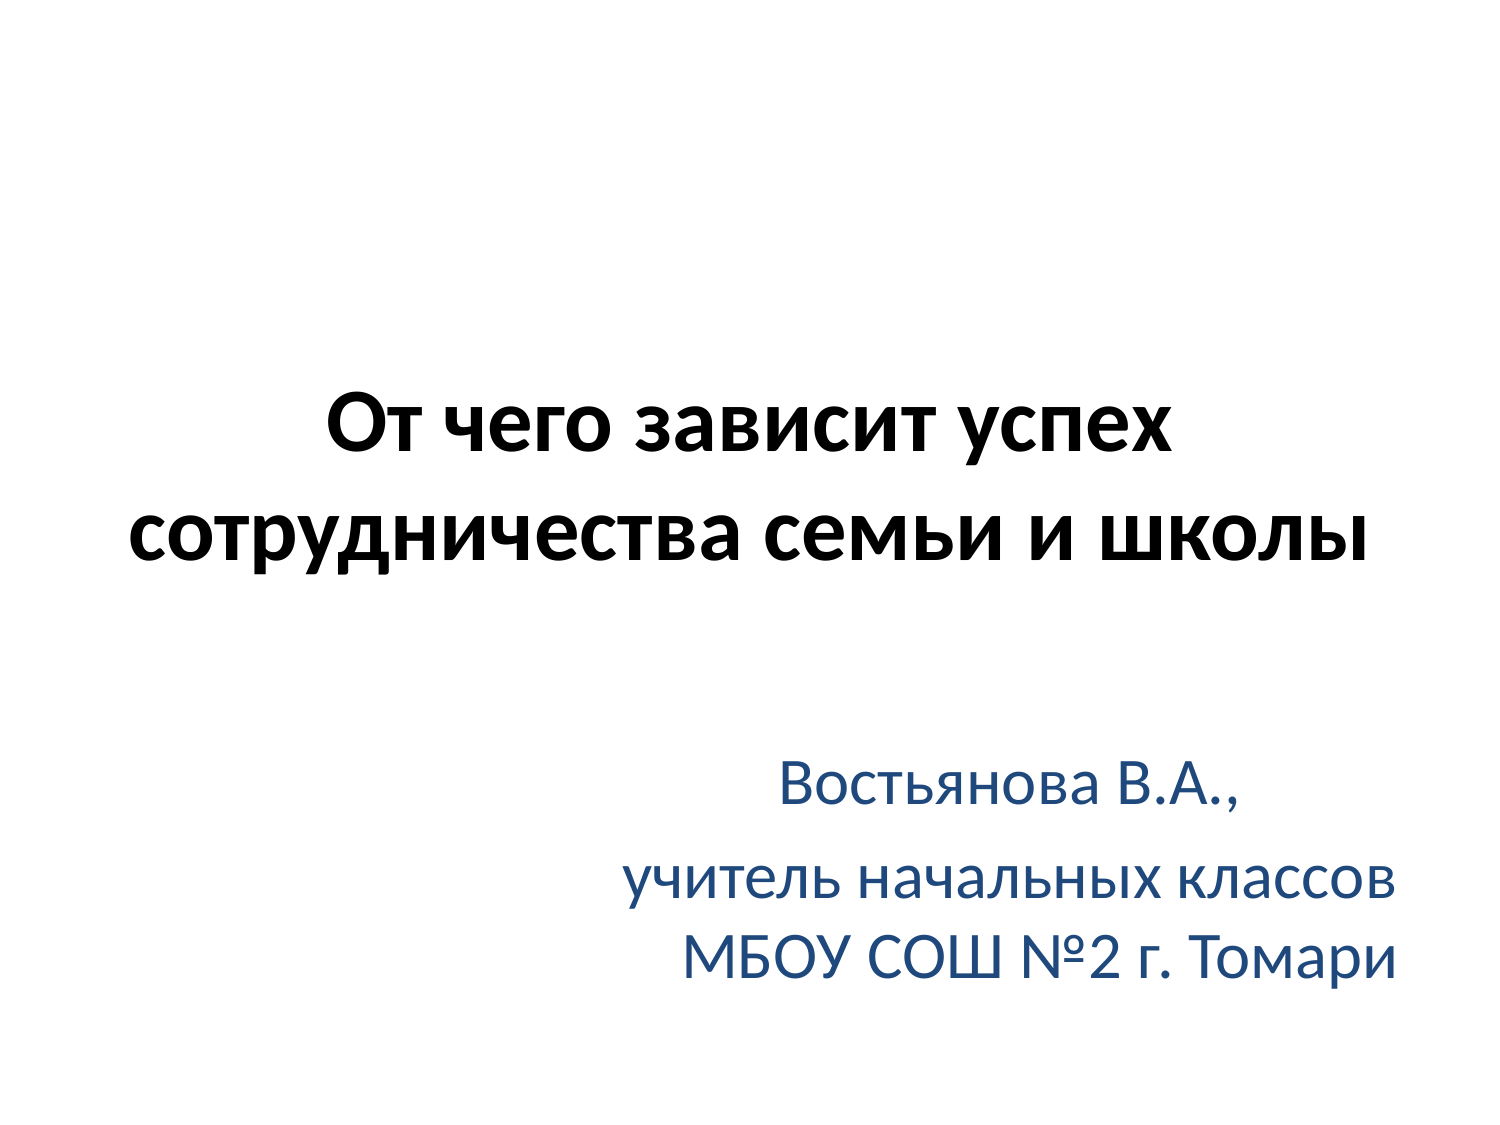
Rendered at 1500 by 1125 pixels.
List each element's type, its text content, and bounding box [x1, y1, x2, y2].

subtitle Востьянова В.А., учитель начальных классов МБОУ СОШ №2 г. Томари [225, 637, 1436, 1024]
title От чего зависит успех сотрудничества семьи и школы [112, 349, 1388, 591]
